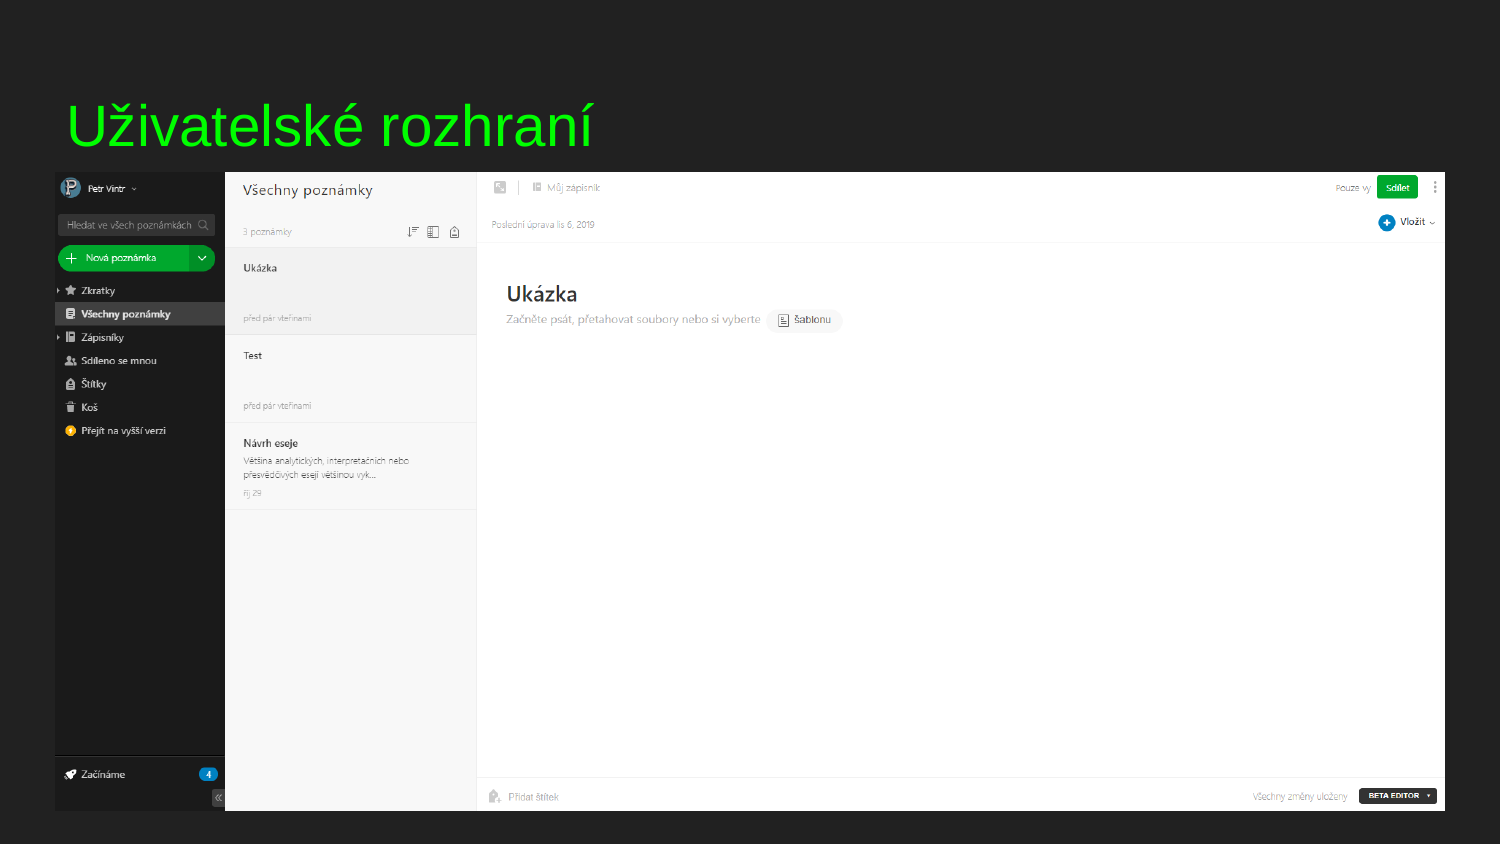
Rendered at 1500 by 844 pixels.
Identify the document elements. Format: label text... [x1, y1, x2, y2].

title Uživatelské rozhraní [51, 72, 1449, 167]
picture [55, 171, 1445, 811]
